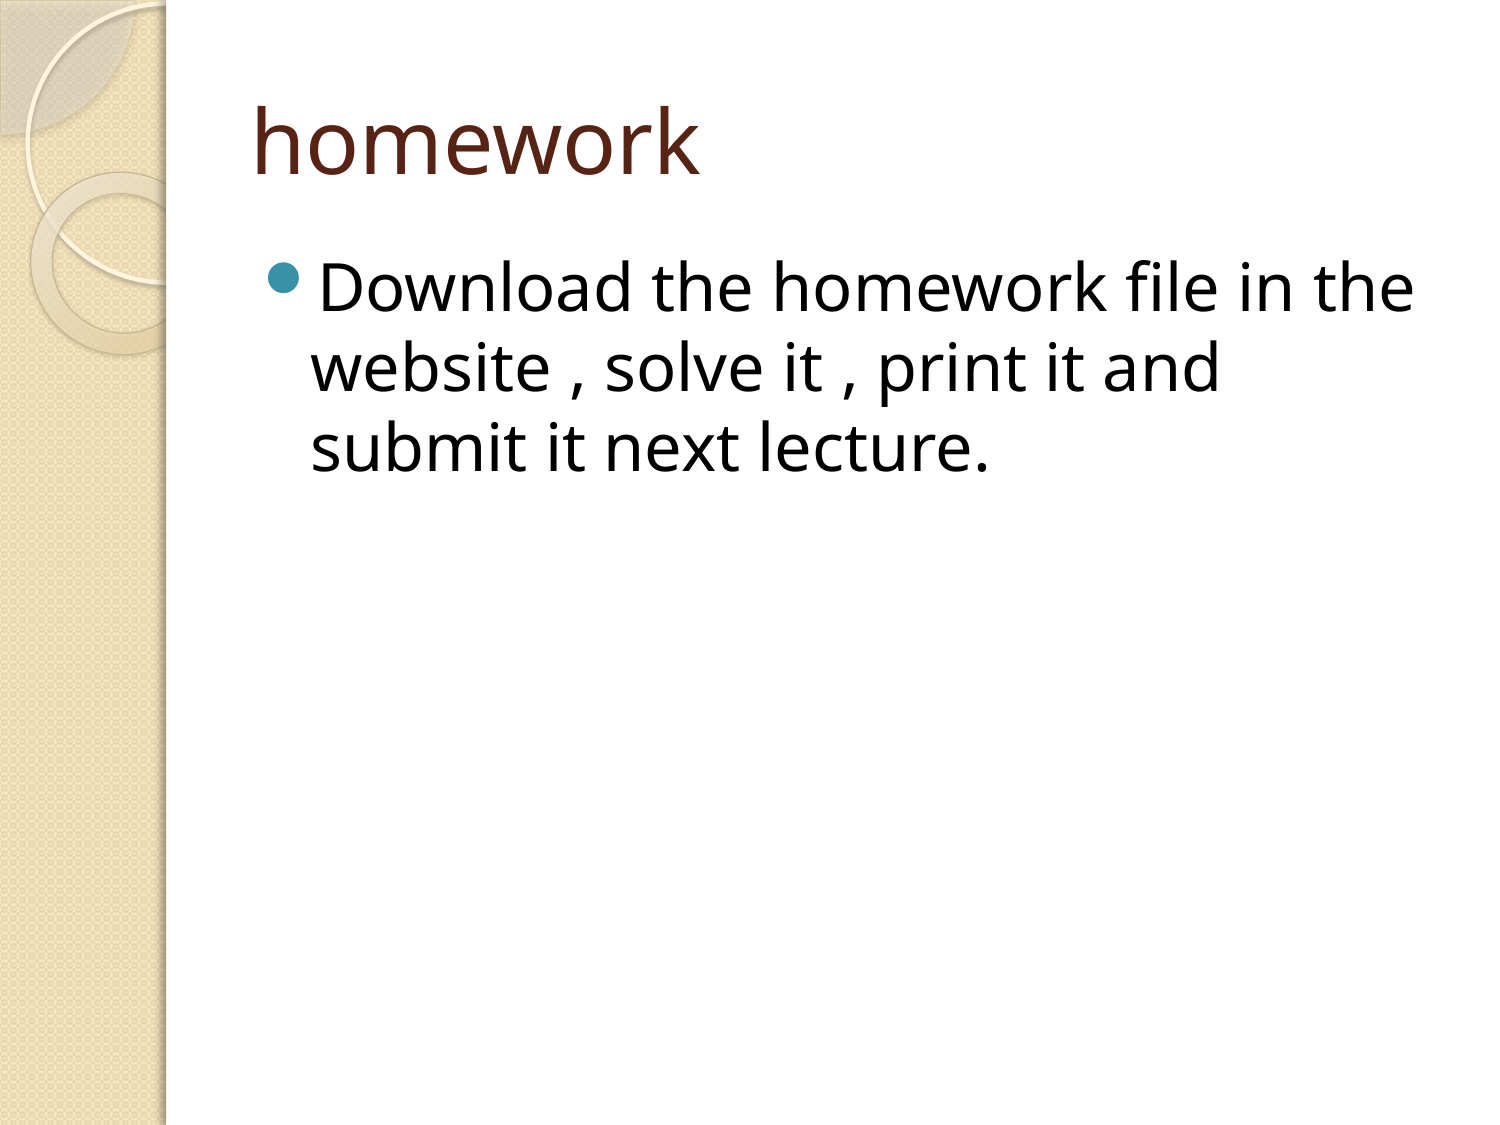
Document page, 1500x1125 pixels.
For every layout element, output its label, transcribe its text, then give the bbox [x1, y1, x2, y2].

list Download the homework file in the website , solve it , print it and submit it next lecture. [235, 237, 1466, 1025]
title homework [235, 45, 1466, 233]
